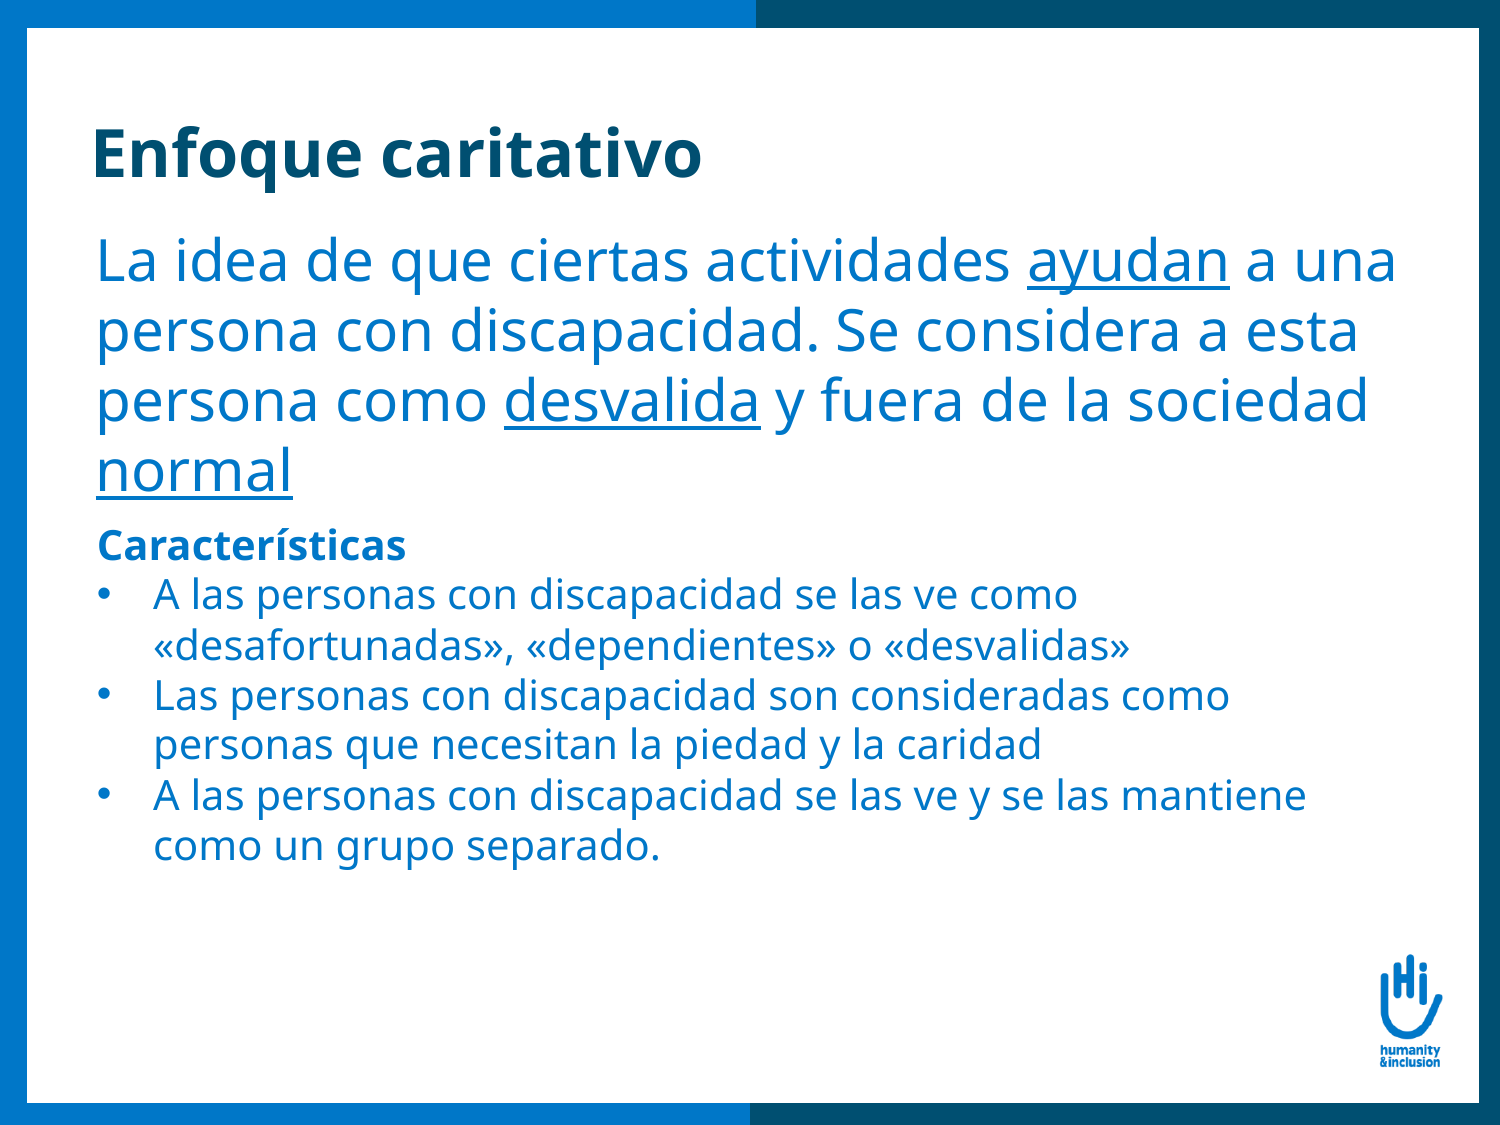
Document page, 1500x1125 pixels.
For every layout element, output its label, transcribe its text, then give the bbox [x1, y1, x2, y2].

text_box Características A las personas con discapacidad se las ve como «desafortunadas», «dependientes» o «desvalidas» Las personas con discapacidad son consideradas como personas que necesitan la piedad y la caridad A las personas con discapacidad se las ve y se las mantiene como un grupo separado. [82, 510, 1364, 876]
title Enfoque caritativo [78, 60, 1419, 242]
text_box La idea de que ciertas actividades ayudan a una persona con discapacidad. Se considera a esta persona como desvalida y fuera de la sociedad normal [80, 215, 1420, 511]
picture [1369, 942, 1451, 1078]
